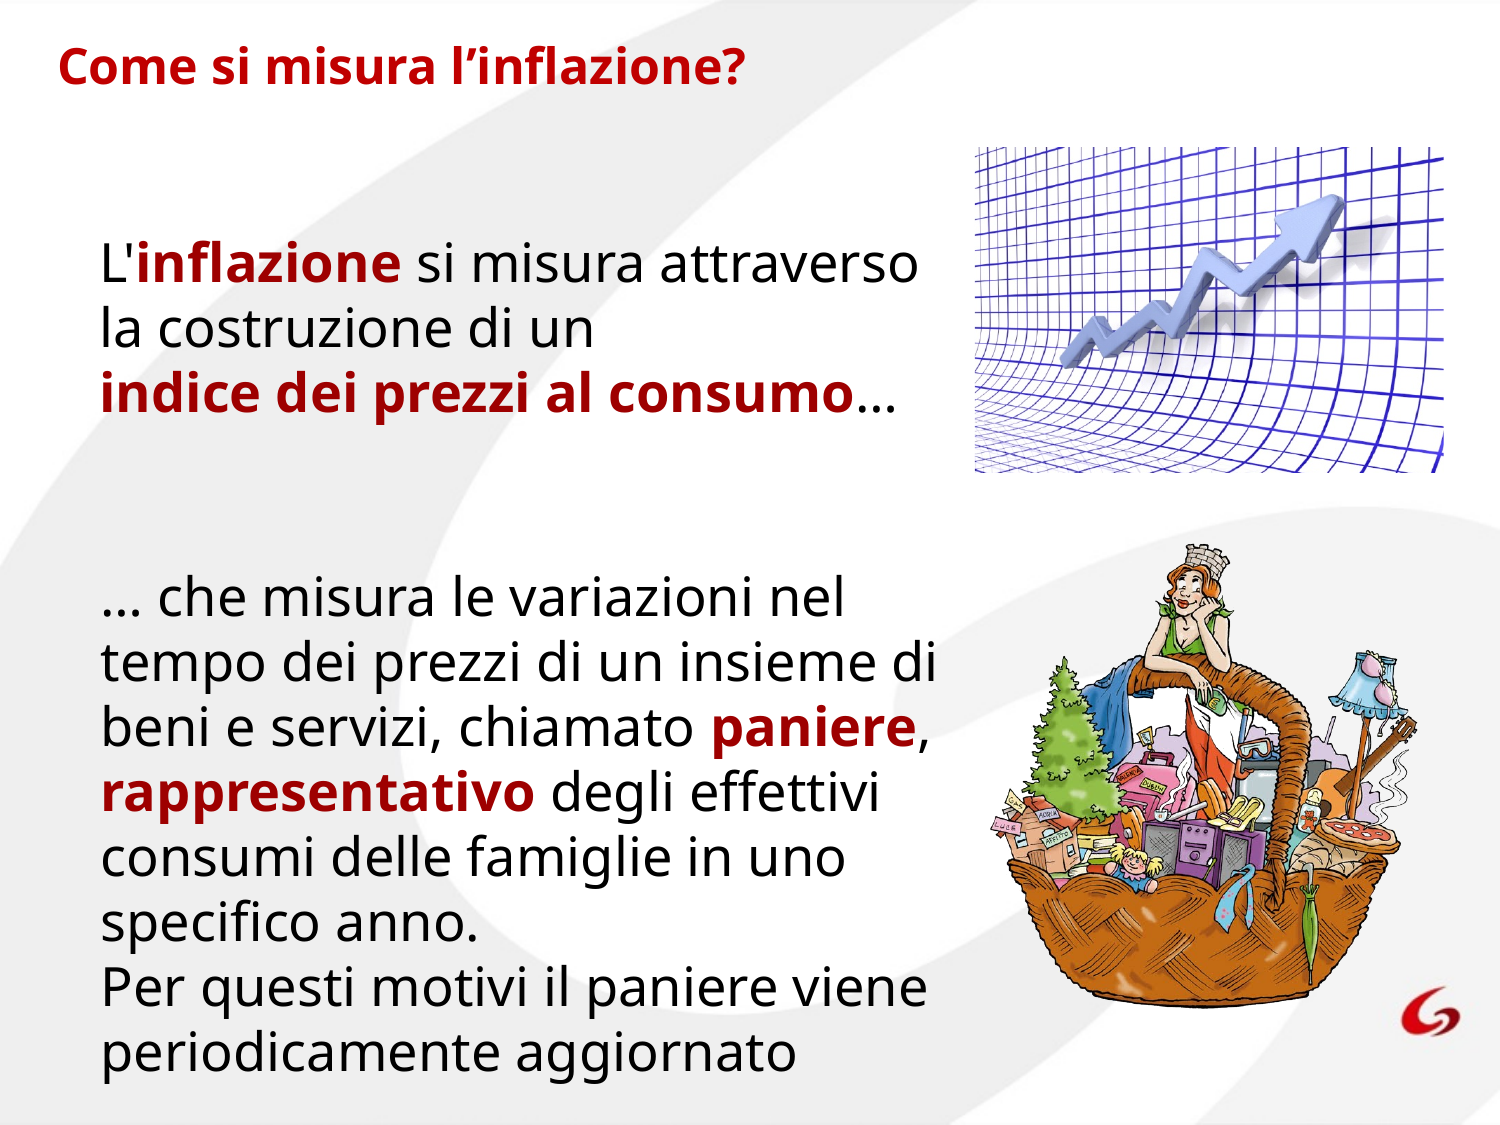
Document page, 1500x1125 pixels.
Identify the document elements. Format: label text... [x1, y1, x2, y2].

text_box Come si misura l’inflazione? [42, 27, 1398, 116]
picture [0, 0, 1500, 1125]
text_box L'inflazione si misura attraverso la costruzione di un indice dei prezzi al consumo… [84, 220, 936, 431]
text_box … che misura le variazioni nel tempo dei prezzi di un insieme di beni e servizi, chiamato paniere, rappresentativo degli effettivi consumi delle famiglie in uno specifico anno. Per questi motivi il paniere viene periodicamente aggiornato [85, 554, 963, 1090]
